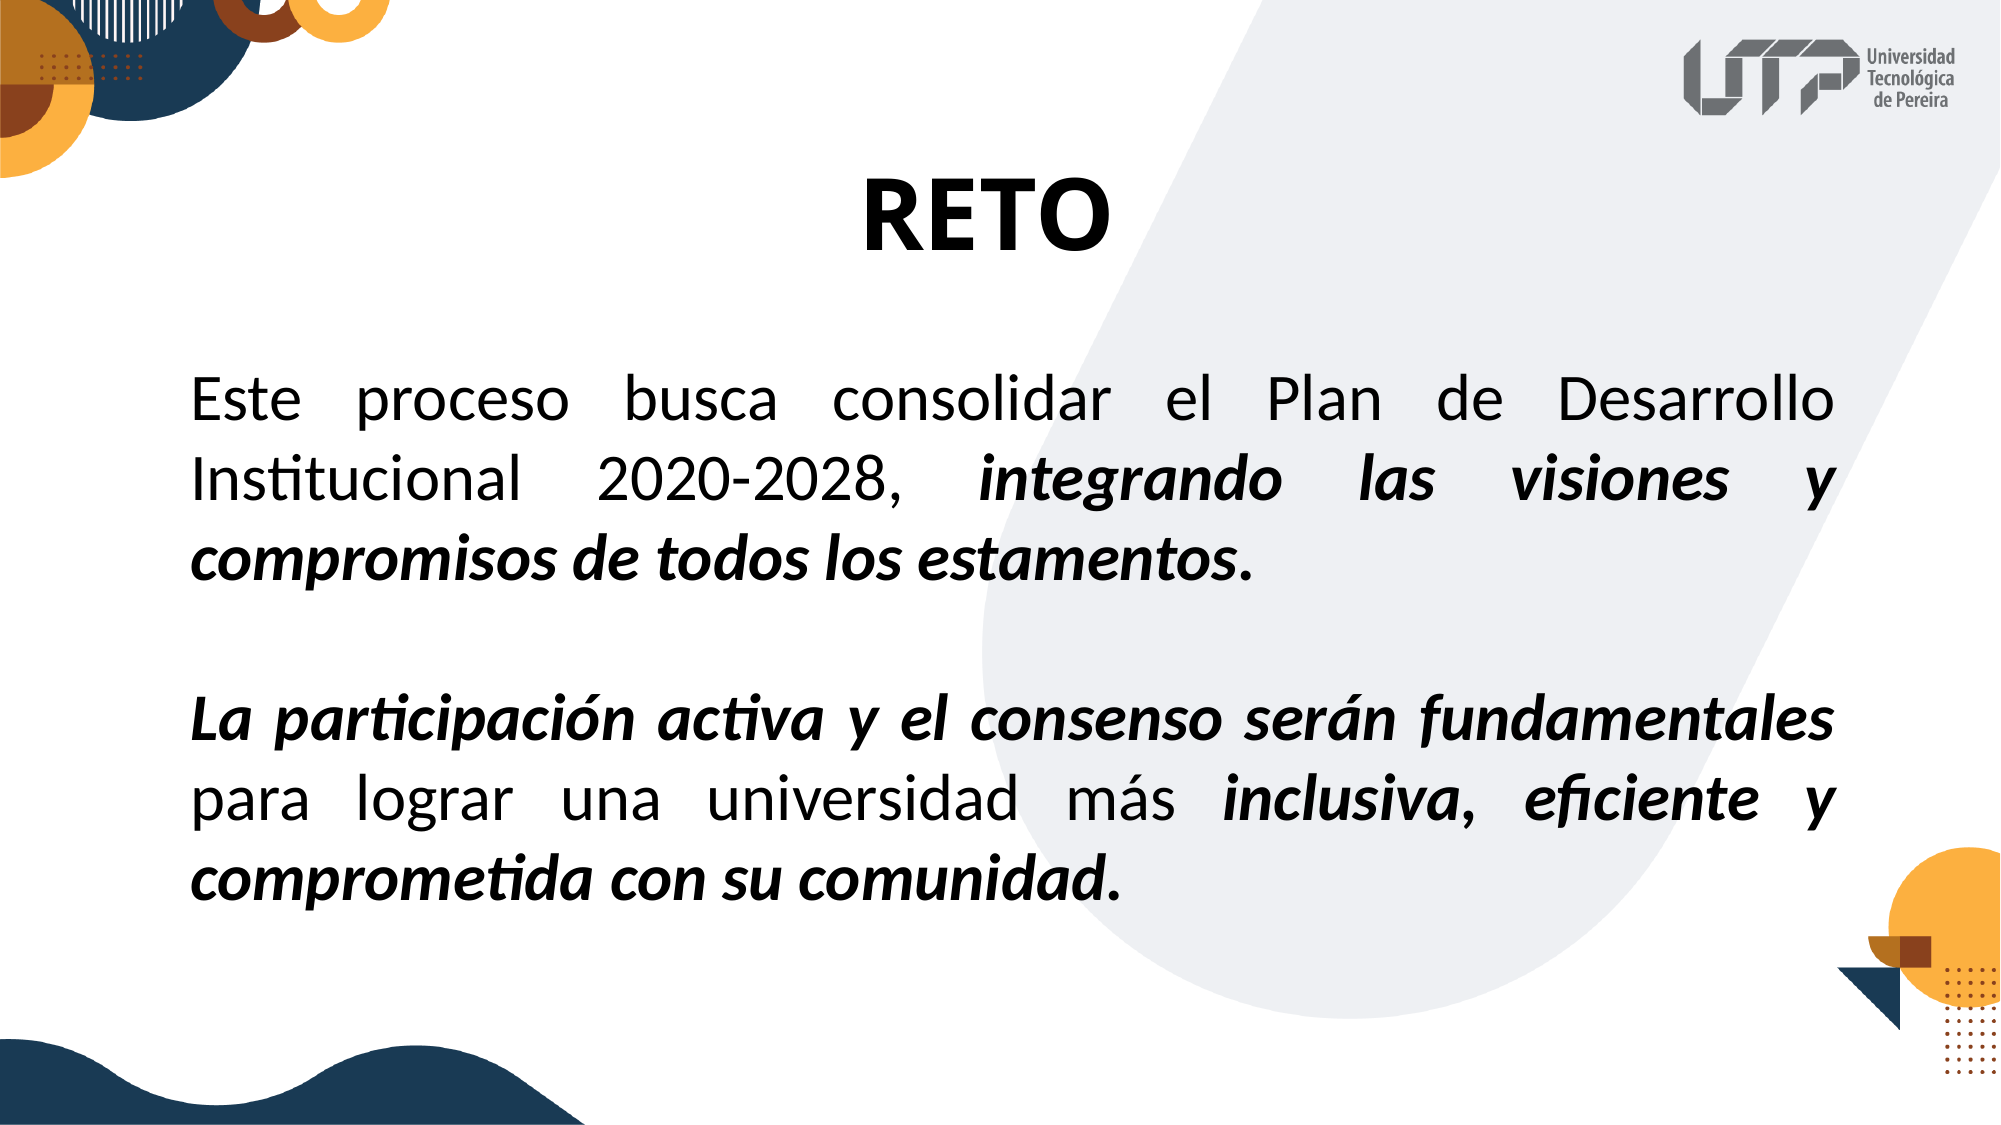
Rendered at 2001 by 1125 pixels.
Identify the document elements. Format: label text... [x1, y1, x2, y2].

picture [0, 0, 2001, 1125]
text_box Este proceso busca consolidar el Plan de Desarrollo Institucional 2020-2028, integrando las visiones y compromisos de todos los estamentos. La participación activa y el consenso serán fundamentales para lograr una universidad más inclusiva, eficiente y comprometida con su comunidad. [175, 346, 1852, 921]
title RETO [137, 159, 1863, 278]
